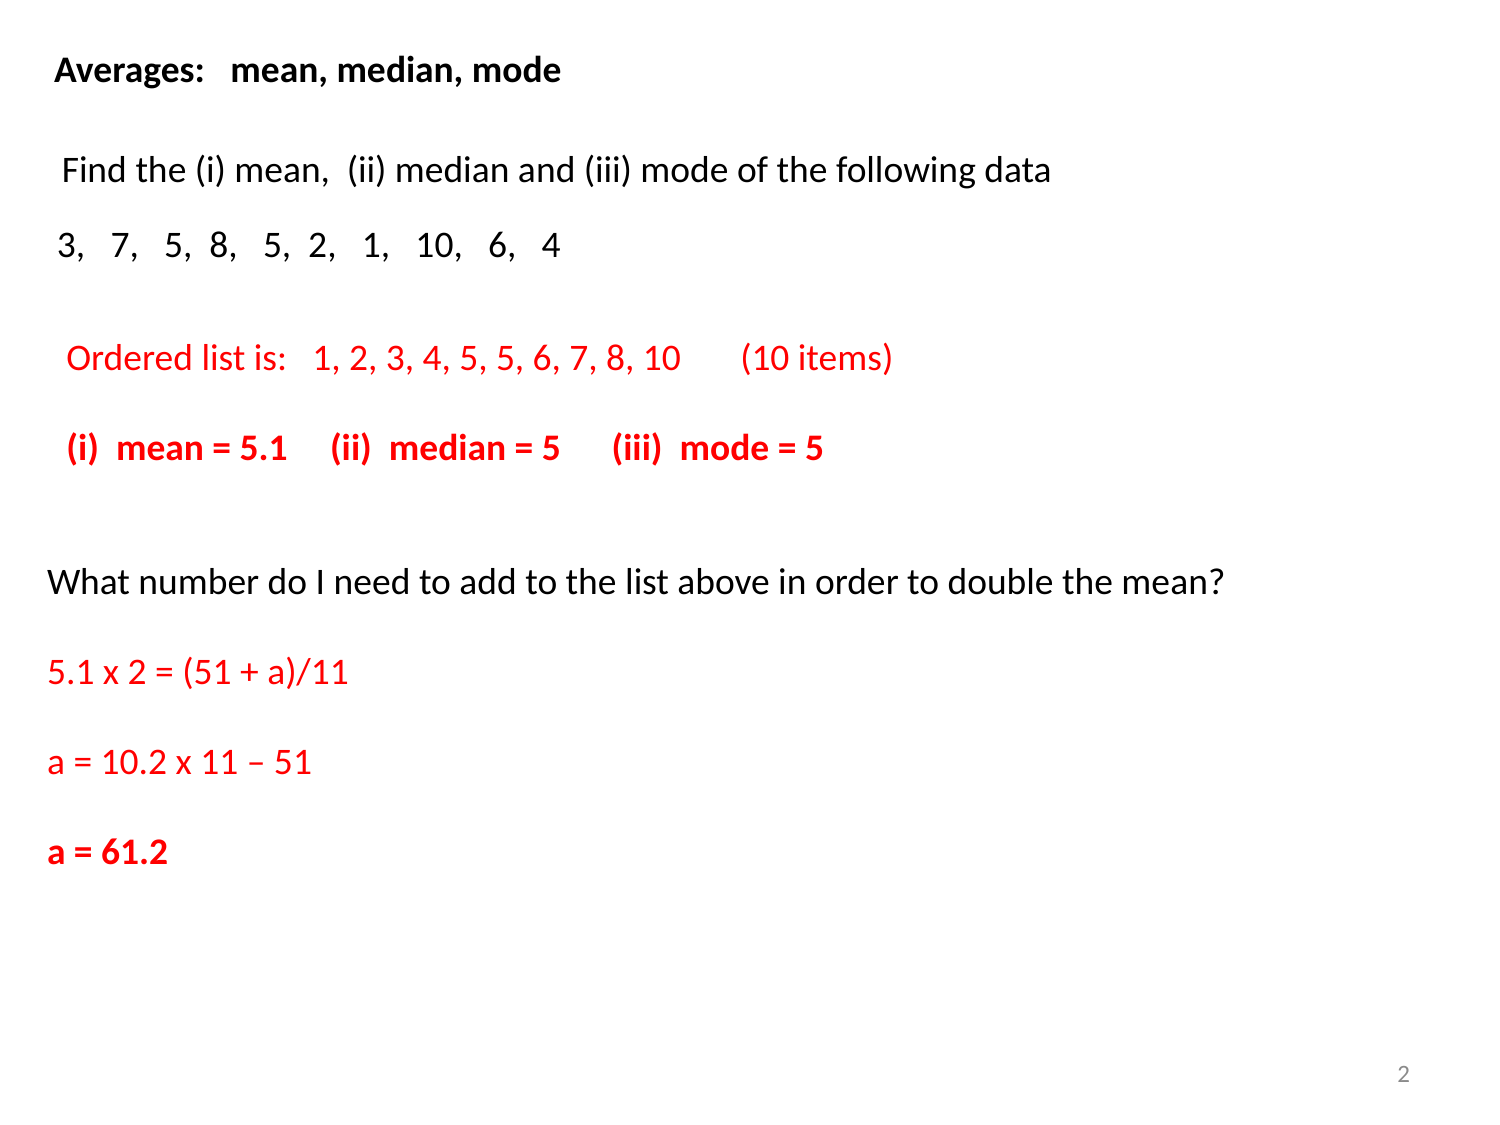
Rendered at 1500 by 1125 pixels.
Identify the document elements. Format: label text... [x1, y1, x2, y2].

text_box 3, 7, 5, 8, 5, 2, 1, 10, 6, 4 [42, 212, 577, 273]
text_box Find the (i) mean, (ii) median and (iii) mode of the following data [47, 137, 1068, 198]
slide_number 2 [1074, 1042, 1425, 1103]
text_box What number do I need to add to the list above in order to double the mean? 5.1 x 2 = (51 + a)/11 a = 10.2 x 11 – 51 a = 61.2 [32, 549, 1242, 880]
text_box Ordered list is: 1, 2, 3, 4, 5, 5, 6, 7, 8, 10 (10 items) (i) mean = 5.1 (ii) median = 5 (iii) mode = 5 [51, 325, 910, 476]
text_box Averages: mean, median, mode [39, 37, 578, 98]
